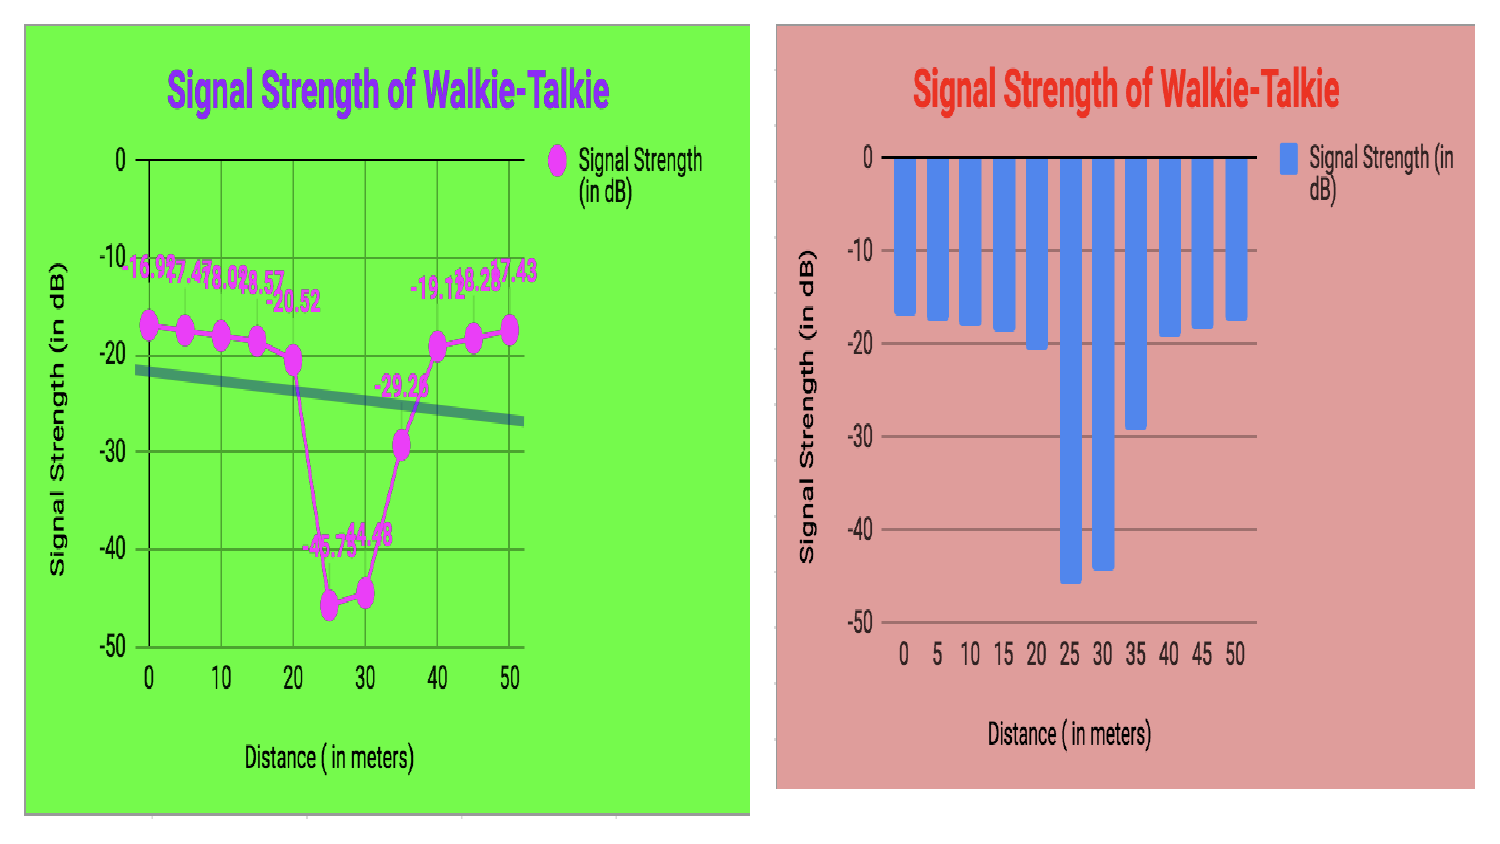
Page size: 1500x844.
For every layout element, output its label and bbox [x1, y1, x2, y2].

picture [774, 24, 1476, 789]
picture [24, 24, 751, 819]
